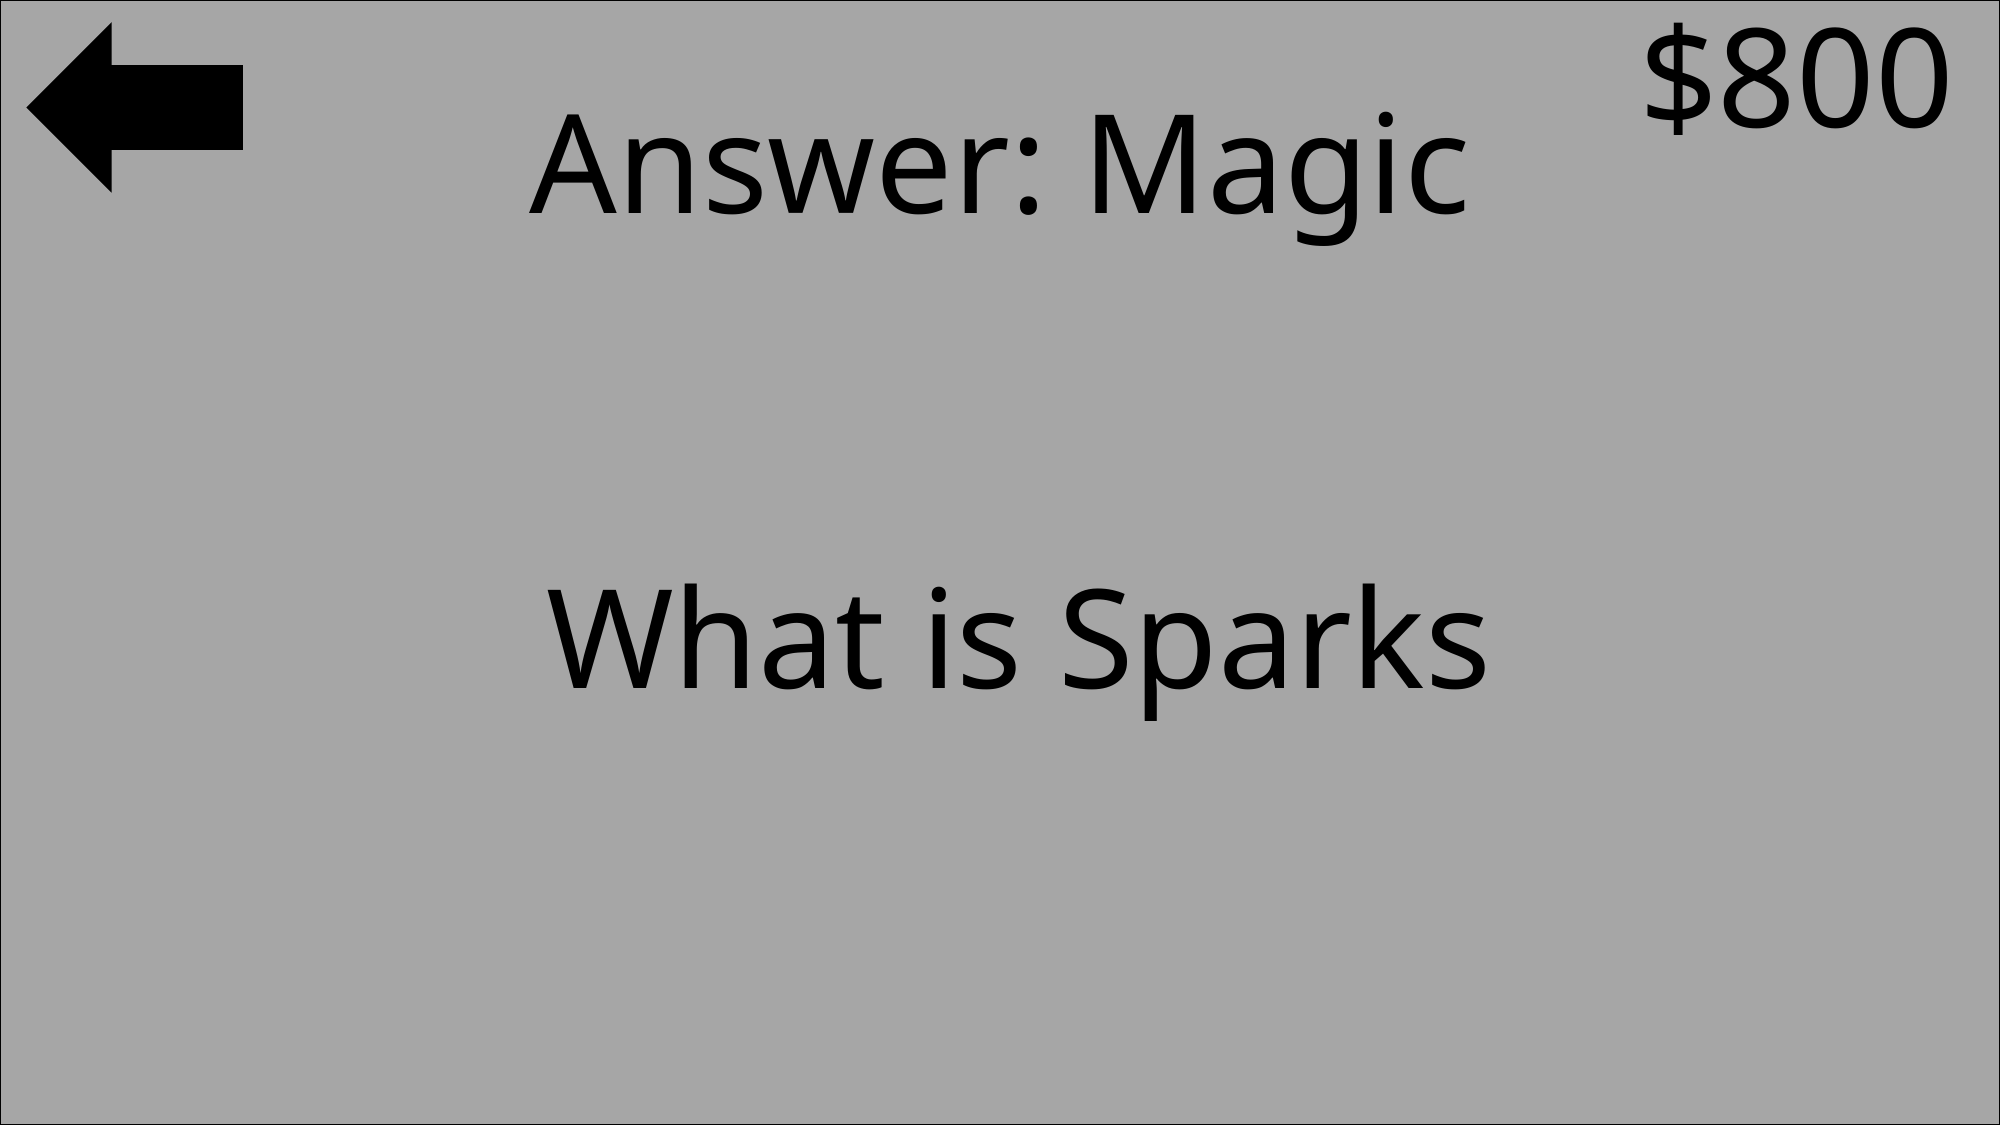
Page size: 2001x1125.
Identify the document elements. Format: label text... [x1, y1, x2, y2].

text_box What is Sparks [156, 561, 1882, 749]
text_box [26, 22, 243, 193]
text_box Answer: Magic [137, 59, 1863, 278]
text_box [0, 0, 2000, 1125]
text_box $800 [1593, 1, 2000, 165]
